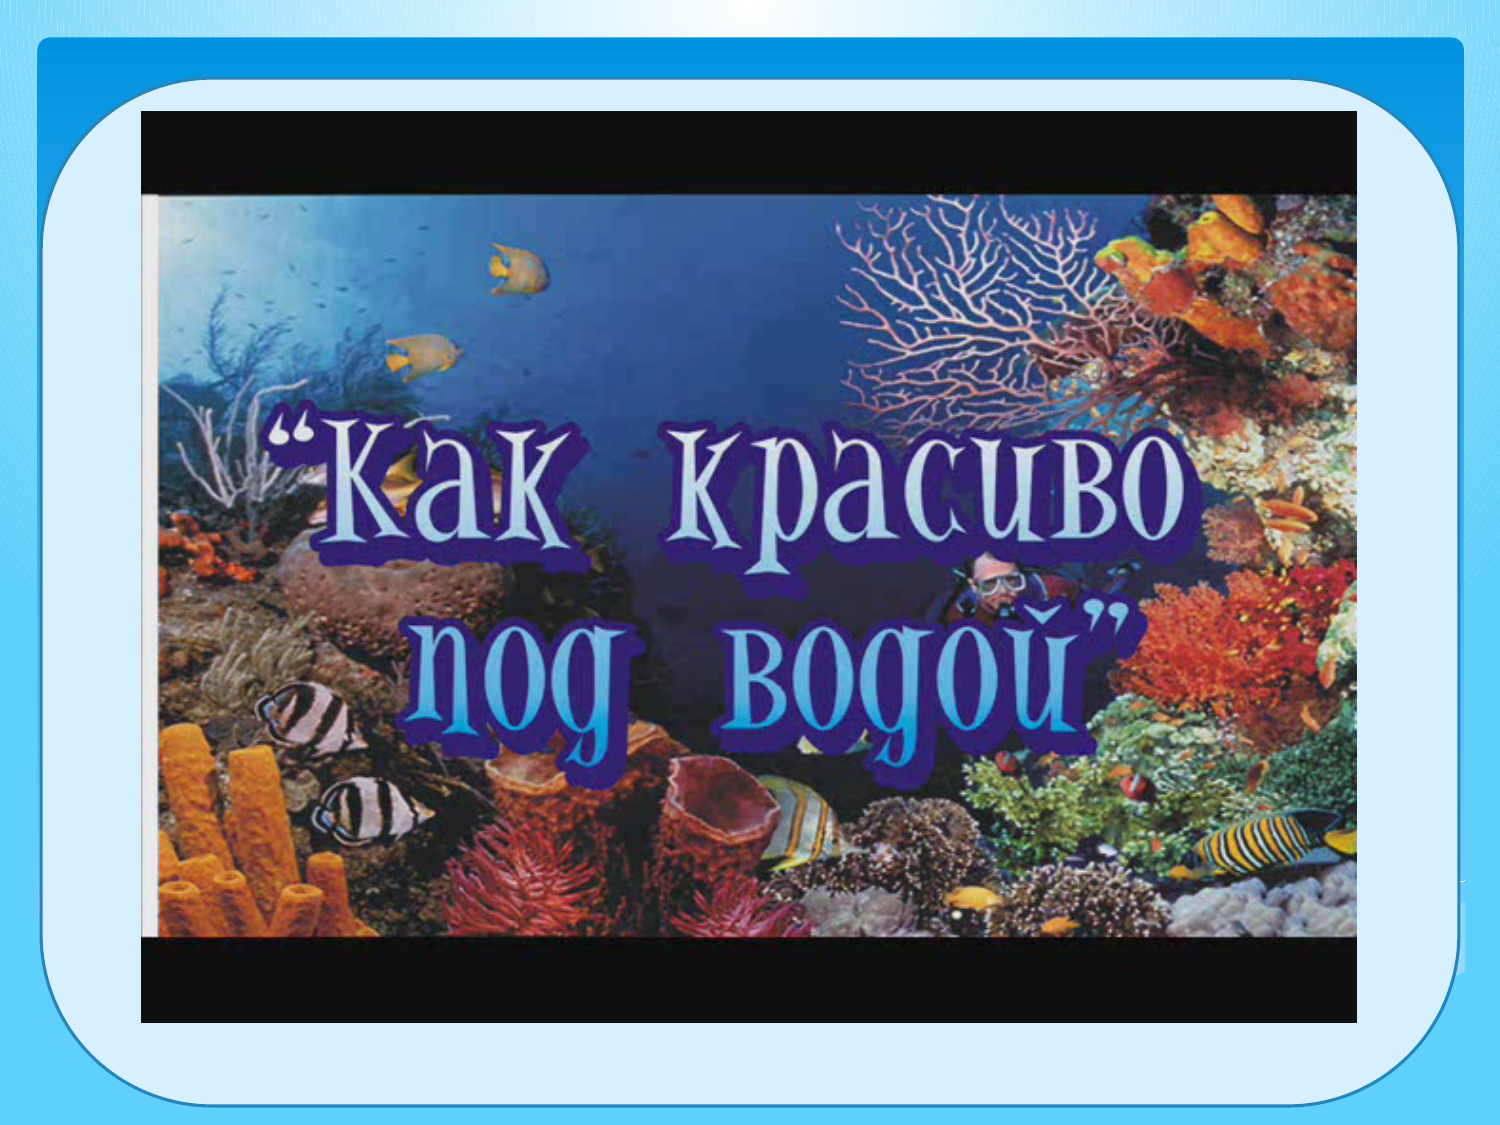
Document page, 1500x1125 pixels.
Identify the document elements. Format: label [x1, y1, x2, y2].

text_box [39, 76, 1461, 1108]
text_box [139, 110, 1358, 1024]
